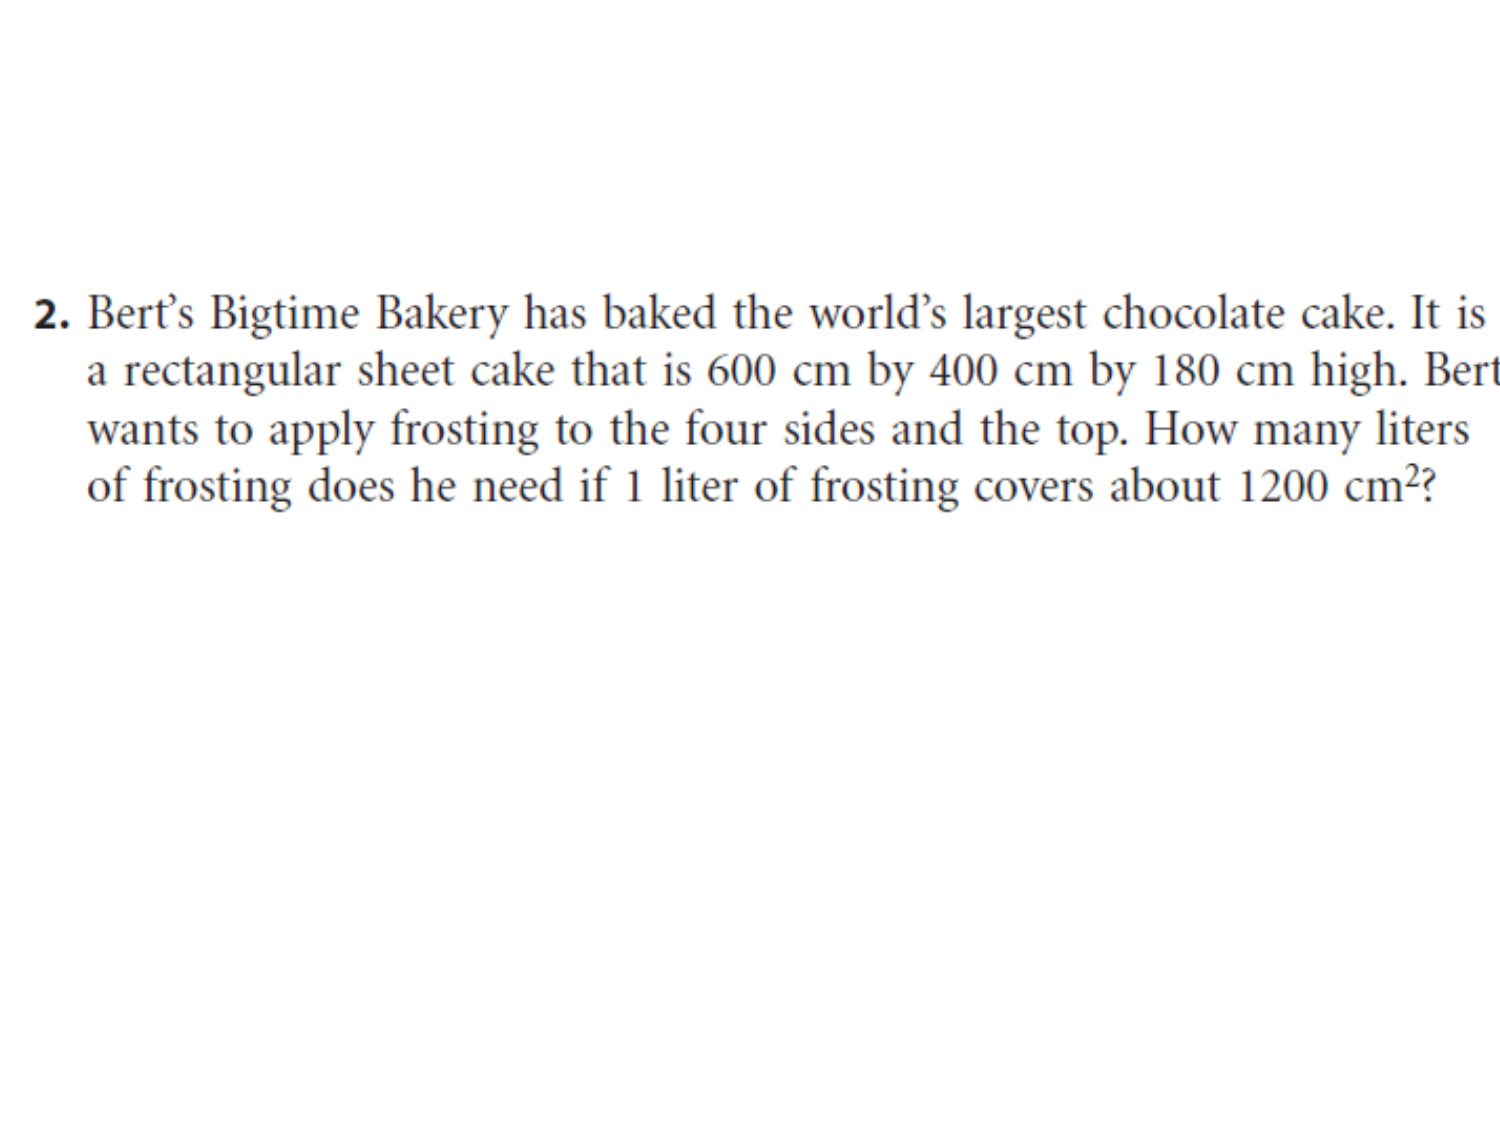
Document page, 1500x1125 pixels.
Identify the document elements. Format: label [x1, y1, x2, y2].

picture [24, 287, 1500, 540]
